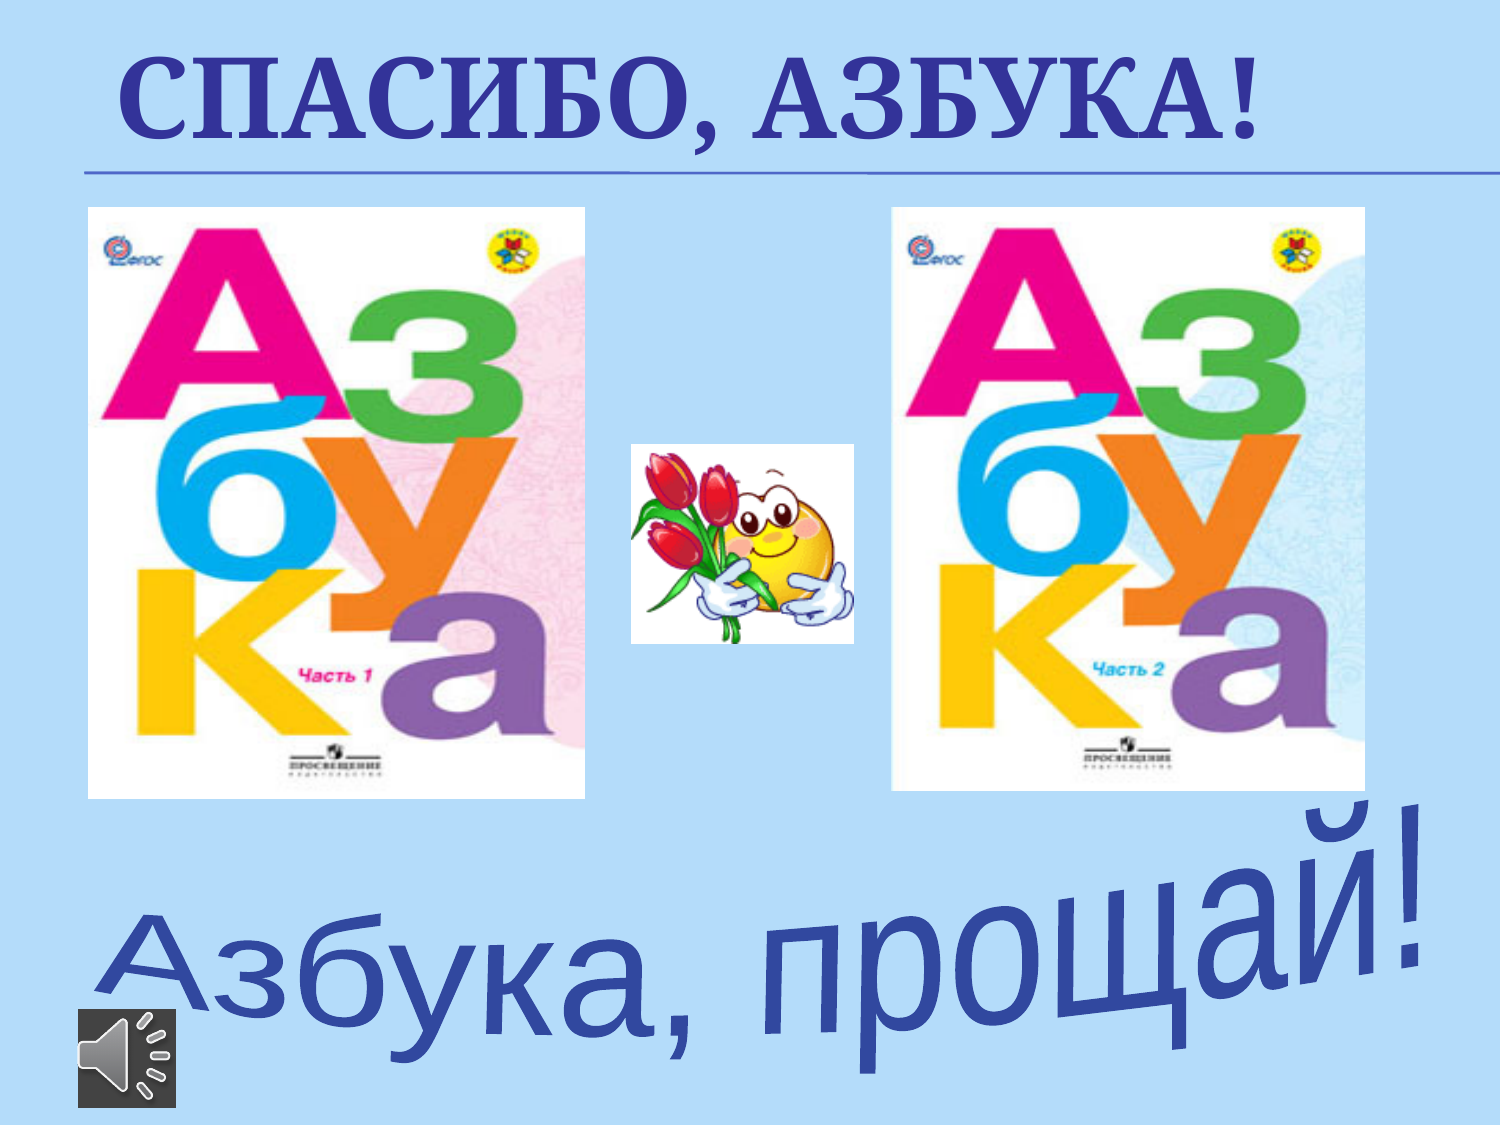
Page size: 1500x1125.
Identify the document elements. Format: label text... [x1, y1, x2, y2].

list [88, 207, 585, 799]
picture [76, 1008, 178, 1109]
picture [631, 443, 854, 644]
picture [891, 207, 1365, 791]
text_box СПАСИБО, АЗБУКА! [100, 19, 1424, 169]
